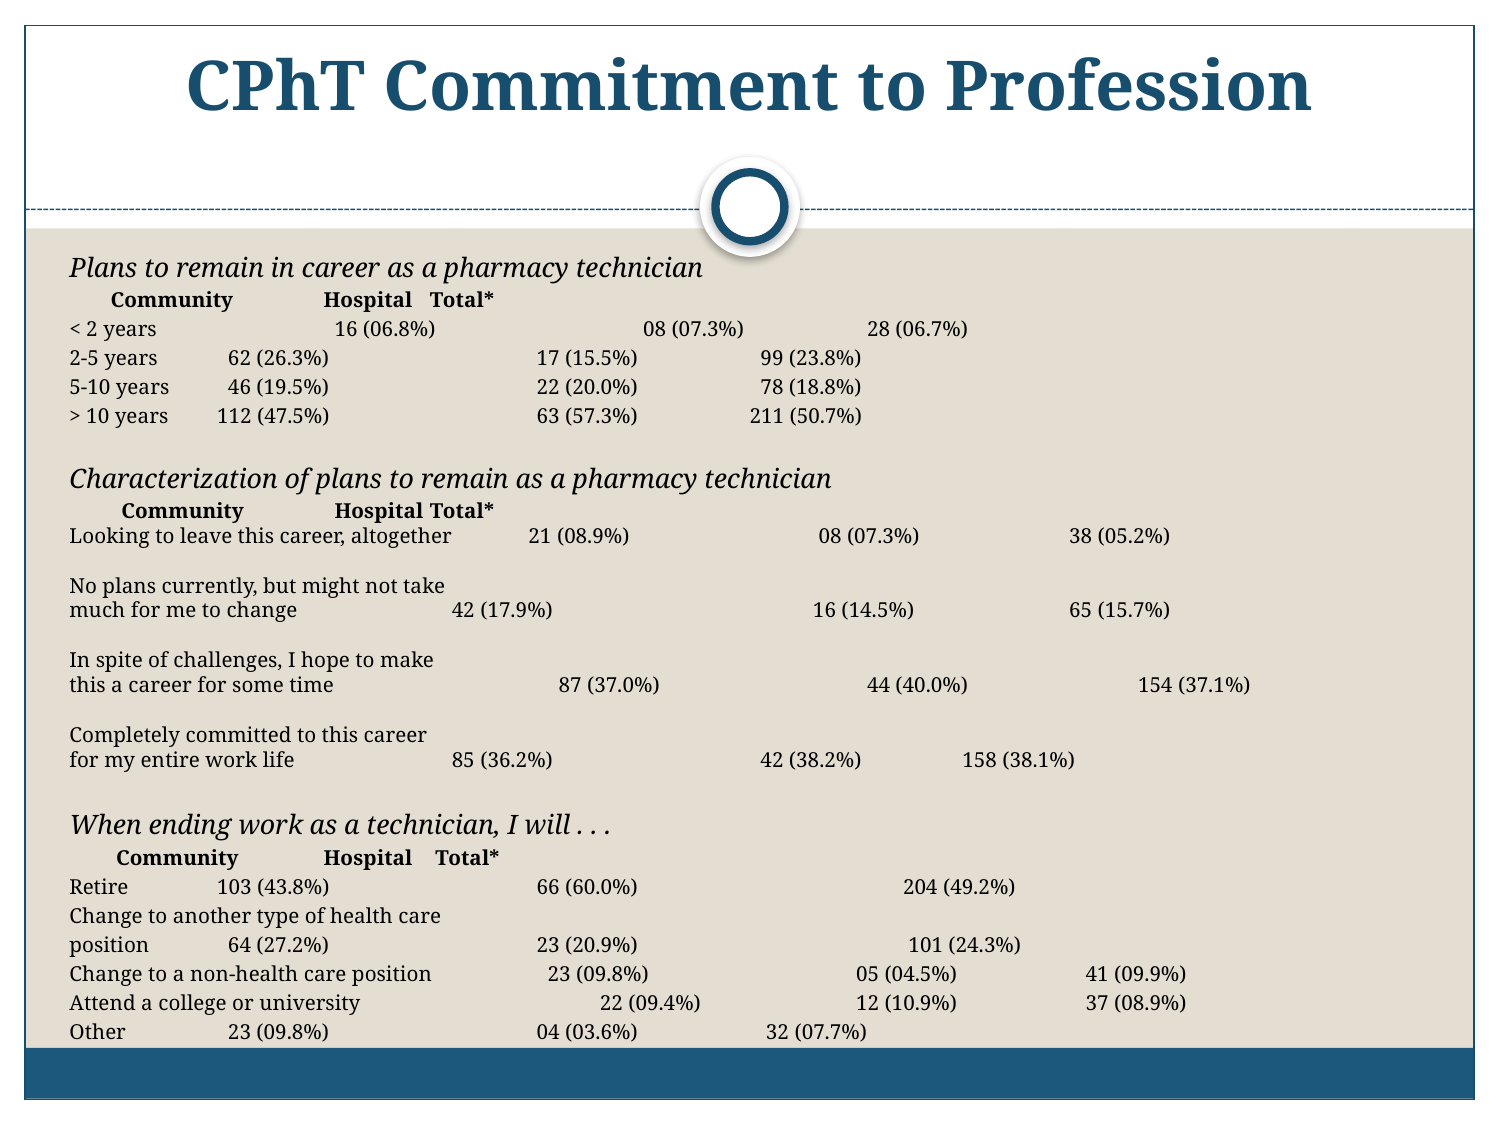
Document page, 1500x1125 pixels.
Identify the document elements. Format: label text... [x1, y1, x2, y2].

list Plans to remain in career as a pharmacy technician Community Hospital Total* < 2 years 16 (06.8%) 08 (07.3%) 28 (06.7%) 2-5 years 62 (26.3%) 17 (15.5%) 99 (23.8%) 5-10 years 46 (19.5%) 22 (20.0%) 78 (18.8%) > 10 years 112 (47.5%) 63 (57.3%) 211 (50.7%) Characterization of plans to remain as a pharmacy technician Community Hospital Total* Looking to leave this career, altogether 21 (08.9%) 08 (07.3%) 38 (05.2%) No plans currently, but might not take much for me to change 42 (17.9%) 16 (14.5%) 65 (15.7%) In spite of challenges, I hope to make this a career for some time 87 (37.0%) 44 (40.0%) 154 (37.1%) Completely committed to this career for my entire work life 85 (36.2%) 42 (38.2%) 158 (38.1%) When ending work as a technician, I will . . . Community Hospital Total* Retire 103 (43.8%) 66 (60.0%) 204 (49.2%) Change to another type of health care position 64 (27.2%) 23 (20.9%) 101 (24.3%) Change to a non-health care position 23 (09.8%) 05 (04.5%) 41 (09.9%) Attend a college or university 22 (09.4%) 12 (10.9%) 37 (08.9%) Other 23 (09.8%) 04 (03.6%) 32 (07.7%) [54, 243, 1468, 1061]
title CPhT Commitment to Profession [0, 0, 1500, 132]
